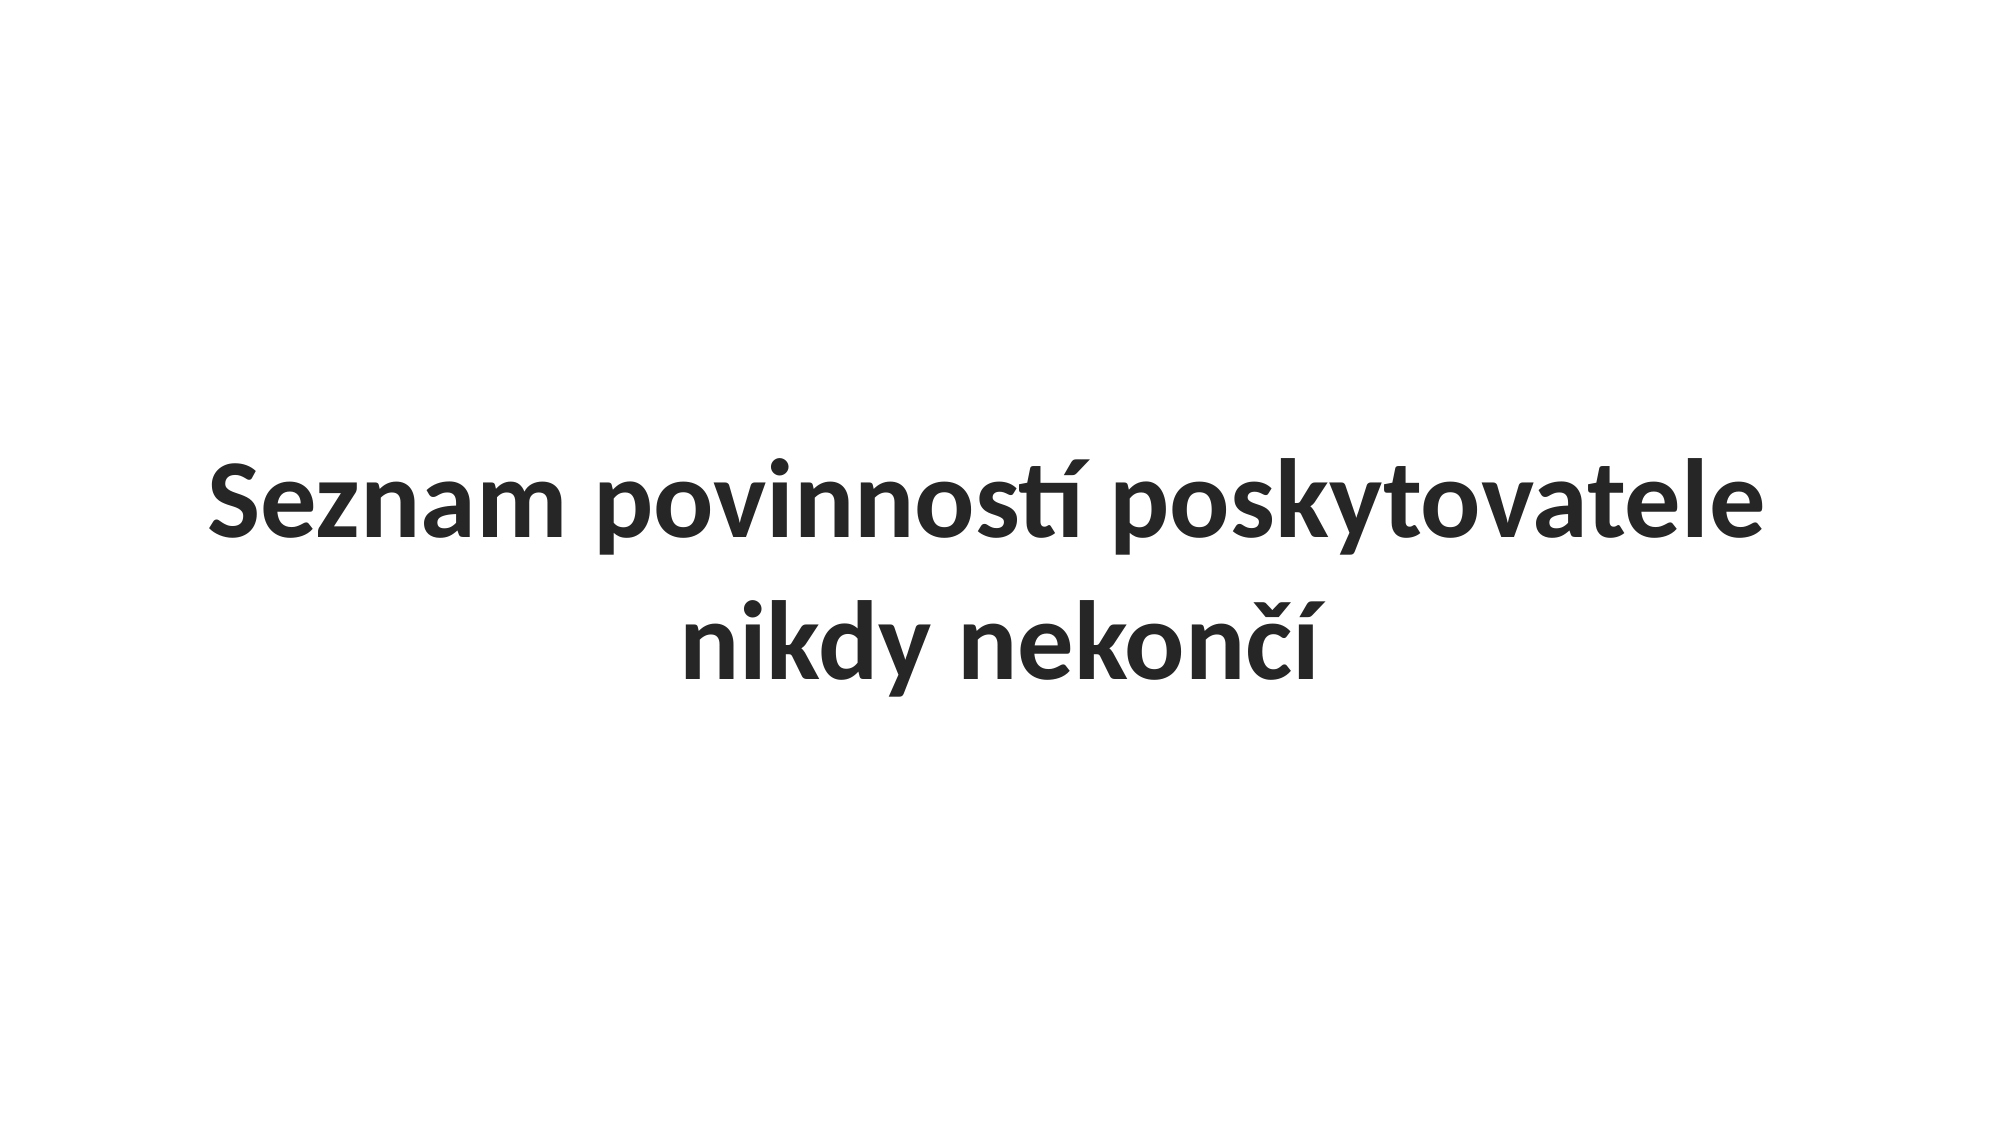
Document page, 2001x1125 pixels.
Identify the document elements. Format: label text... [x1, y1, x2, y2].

list Seznam povinností poskytovatele nikdy nekončí [164, 432, 1836, 1086]
